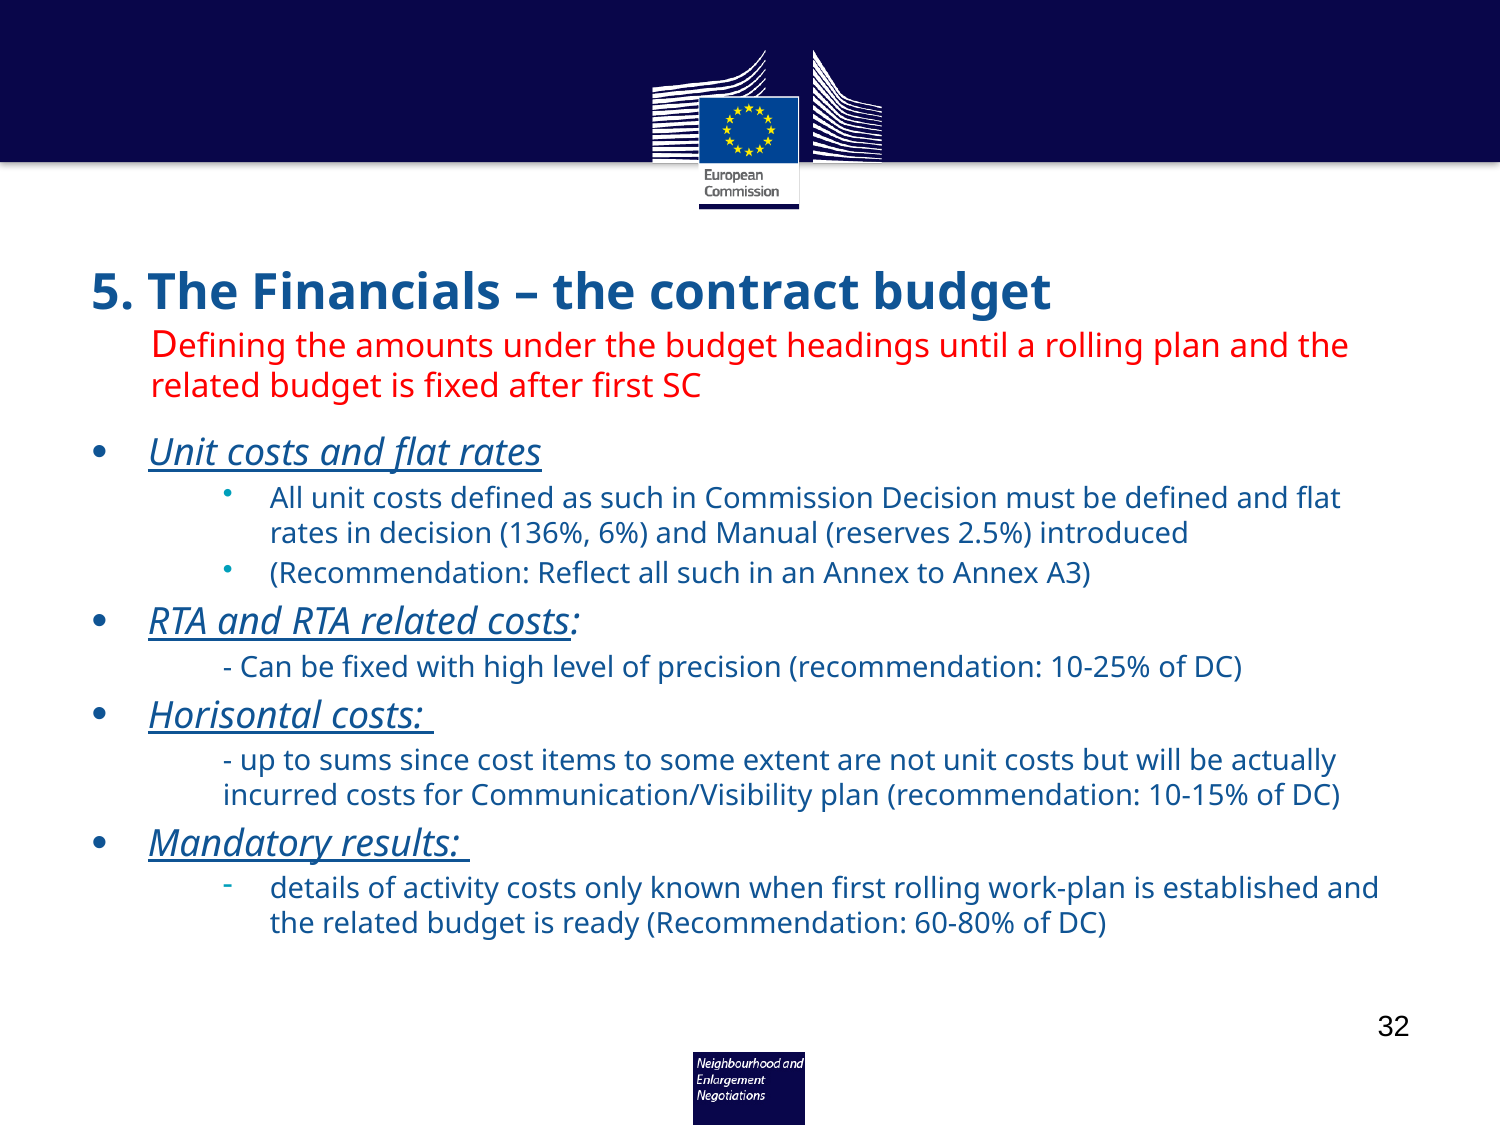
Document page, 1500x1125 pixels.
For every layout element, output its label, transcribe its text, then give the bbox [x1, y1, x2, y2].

title 5. The Financials – the contract budget Defining the amounts under the budget headings until a rolling plan and the related budget is fixed after first SC [76, 255, 1428, 410]
slide_number 32 [1074, 999, 1426, 1078]
picture [615, 50, 882, 255]
picture [693, 1052, 805, 1125]
list Unit costs and flat rates All unit costs defined as such in Commission Decision must be defined and flat rates in decision (136%, 6%) and Manual (reserves 2.5%) introduced (Recommendation: Reflect all such in an Annex to Annex A3) RTA and RTA related costs: - Can be fixed with high level of precision (recommendation: 10-25% of DC) Horisontal costs: - up to sums since cost items to some extent are not unit costs but will be actually incurred costs for Communication/Visibility plan (recommendation: 10-15% of DC) Mandatory results: details of activity costs only known when first rolling work-plan is established and the related budget is ready (Recommendation: 60-80% of DC) [76, 420, 1427, 977]
